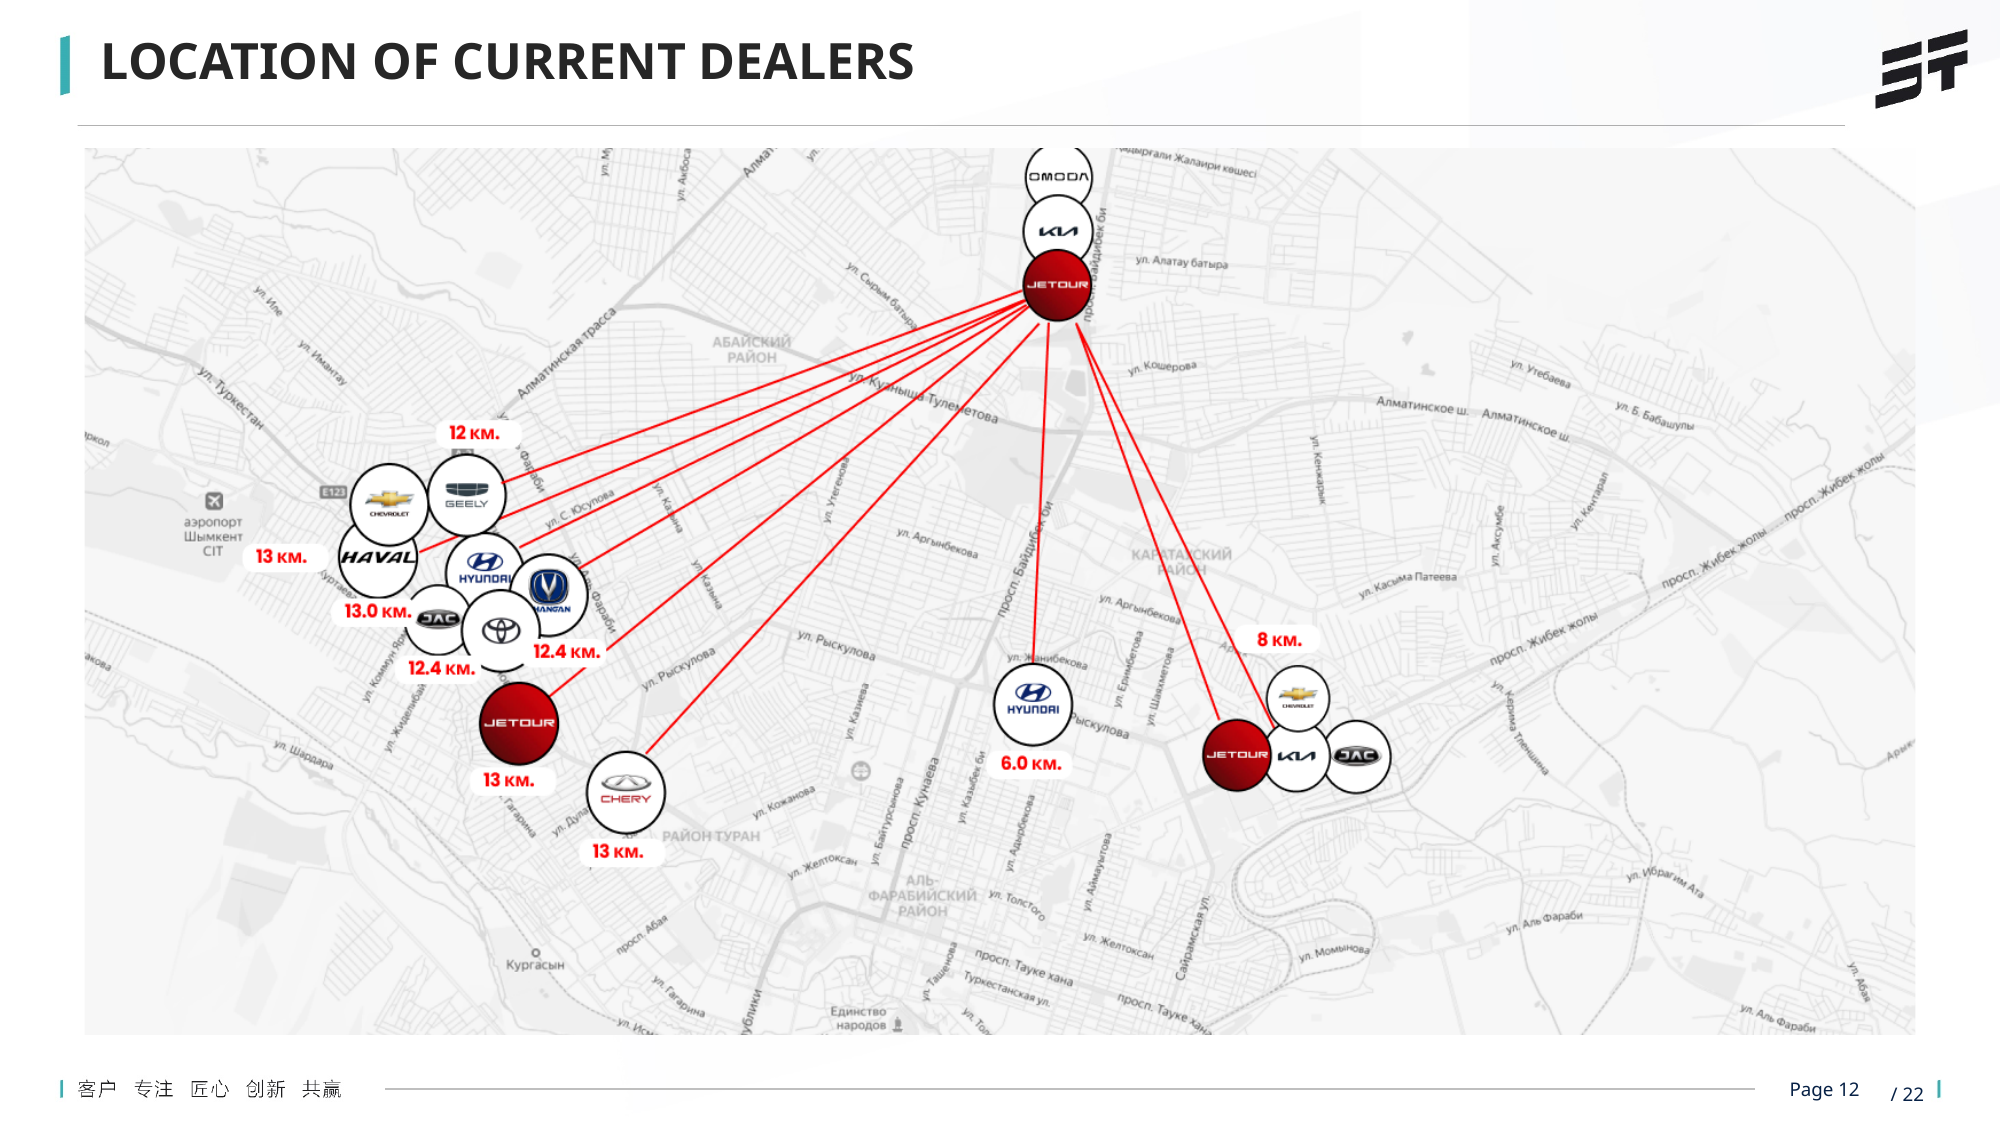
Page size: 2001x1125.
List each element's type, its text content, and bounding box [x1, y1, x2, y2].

text_box LOCATION OF CURRENT DEALERS [85, 0, 1845, 127]
picture [0, 0, 2000, 1125]
